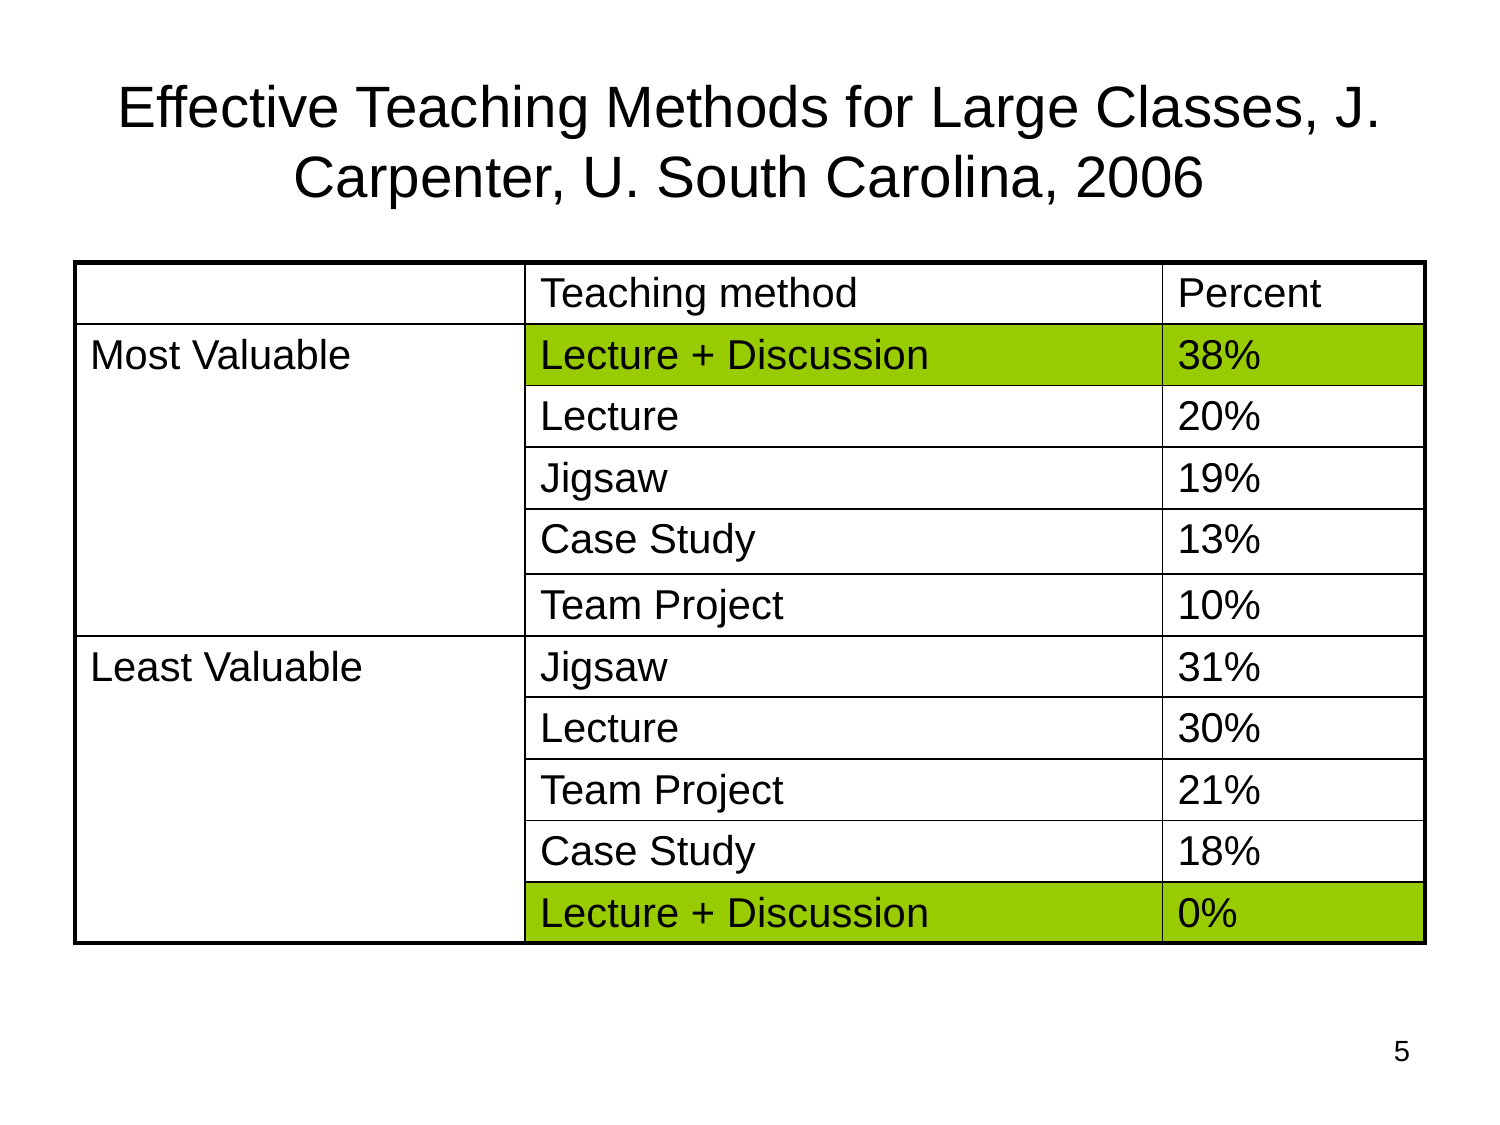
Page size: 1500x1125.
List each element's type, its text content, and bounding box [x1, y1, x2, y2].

table_cell 0% [1163, 883, 1423, 941]
table_cell Team Project [526, 760, 1162, 820]
table_cell 21% [1163, 760, 1423, 820]
table_cell Case Study [526, 510, 1162, 573]
table_cell Lecture + Discussion [526, 325, 1162, 385]
table_cell 18% [1163, 821, 1423, 881]
table_cell Lecture + Discussion [526, 883, 1162, 941]
table_cell 19% [1163, 448, 1423, 508]
table_header Percent [1163, 265, 1423, 323]
table_cell 31% [1163, 637, 1423, 696]
table_header [77, 265, 524, 323]
table_cell 30% [1163, 698, 1423, 758]
table_cell 10% [1163, 575, 1423, 635]
table_cell 20% [1163, 386, 1423, 446]
table_cell Team Project [526, 575, 1162, 635]
slide_number 5 [1074, 1024, 1426, 1103]
table_header Teaching method [526, 265, 1162, 323]
table_cell 38% [1163, 325, 1423, 385]
table_cell Jigsaw [526, 637, 1162, 696]
table_cell Lecture [526, 698, 1162, 758]
table_cell Lecture [526, 386, 1162, 446]
table_cell Jigsaw [526, 448, 1162, 508]
table_cell Least Valuable [77, 637, 524, 941]
table_cell 13% [1163, 510, 1423, 573]
table_cell Case Study [526, 821, 1162, 881]
table_cell Most Valuable [77, 325, 524, 635]
title Effective Teaching Methods for Large Classes, J. Carpenter, U. South Carolina, 2006 [74, 44, 1426, 233]
